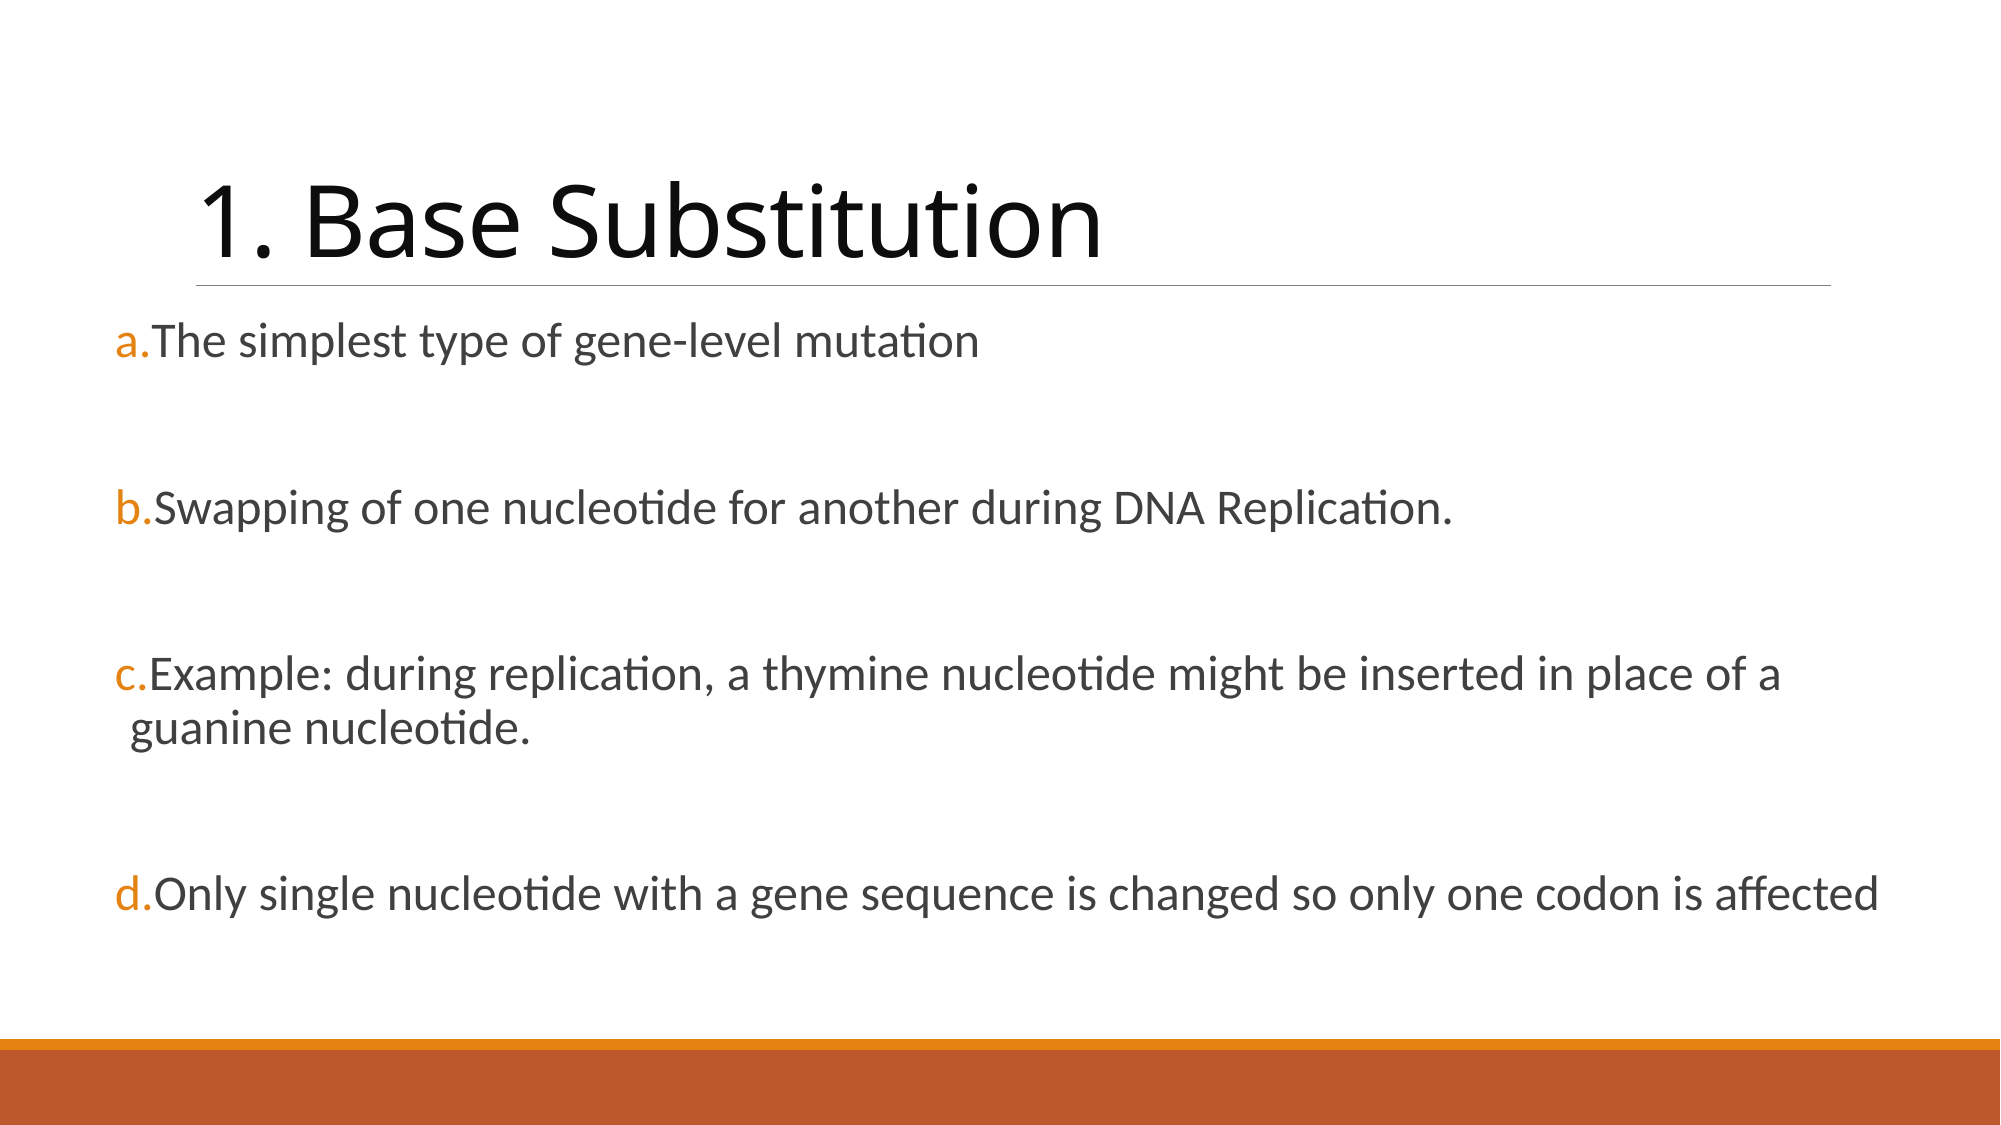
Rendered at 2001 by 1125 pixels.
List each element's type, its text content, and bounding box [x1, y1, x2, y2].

title 1. Base Substitution [180, 47, 1830, 285]
list The simplest type of gene-level mutation Swapping of one nucleotide for another during DNA Replication. Example: during replication, a thymine nucleotide might be inserted in place of a guanine nucleotide. Only single nucleotide with a gene sequence is changed so only one codon is affected [115, 307, 1924, 968]
